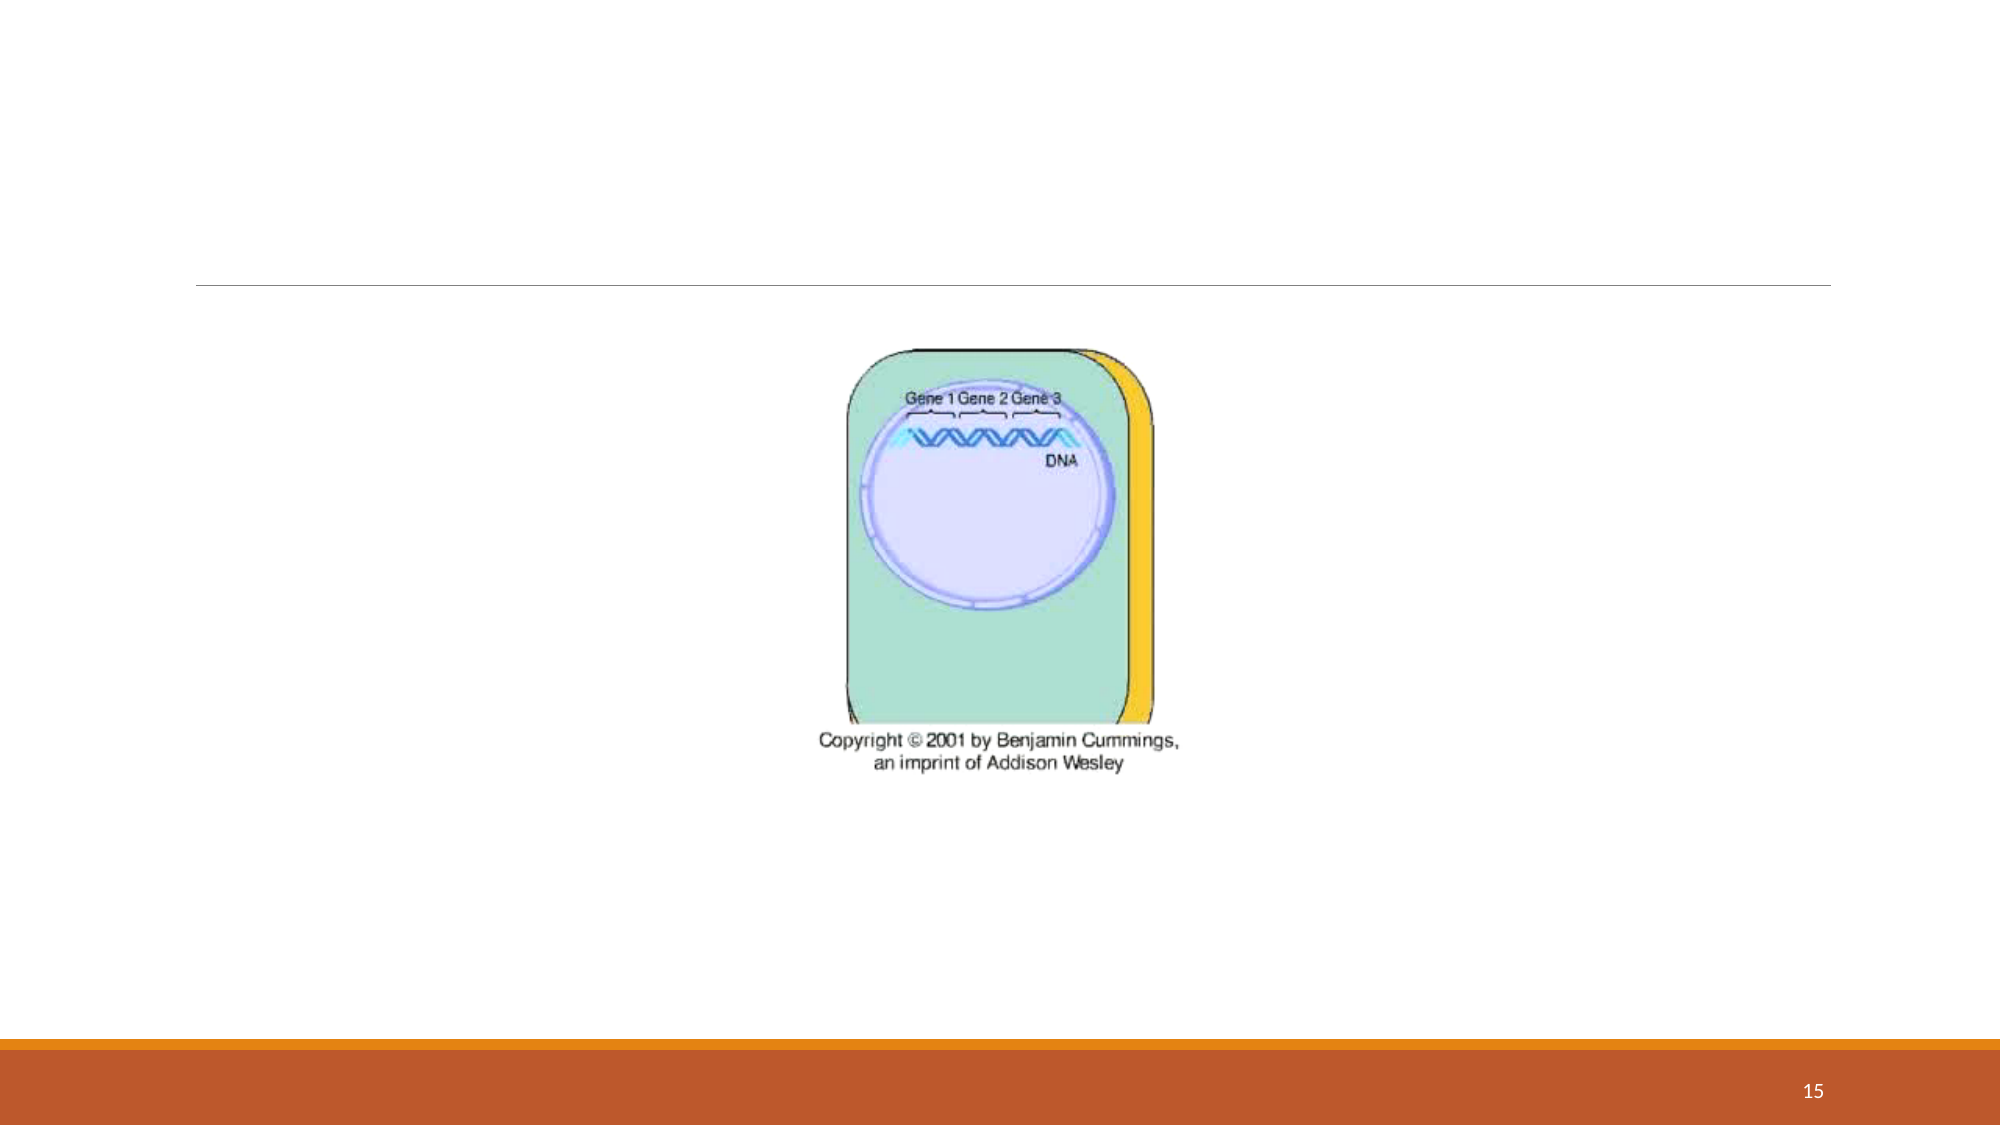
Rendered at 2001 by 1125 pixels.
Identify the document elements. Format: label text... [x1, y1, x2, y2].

slide_number 15 [1624, 1059, 1840, 1120]
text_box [724, 336, 1276, 788]
